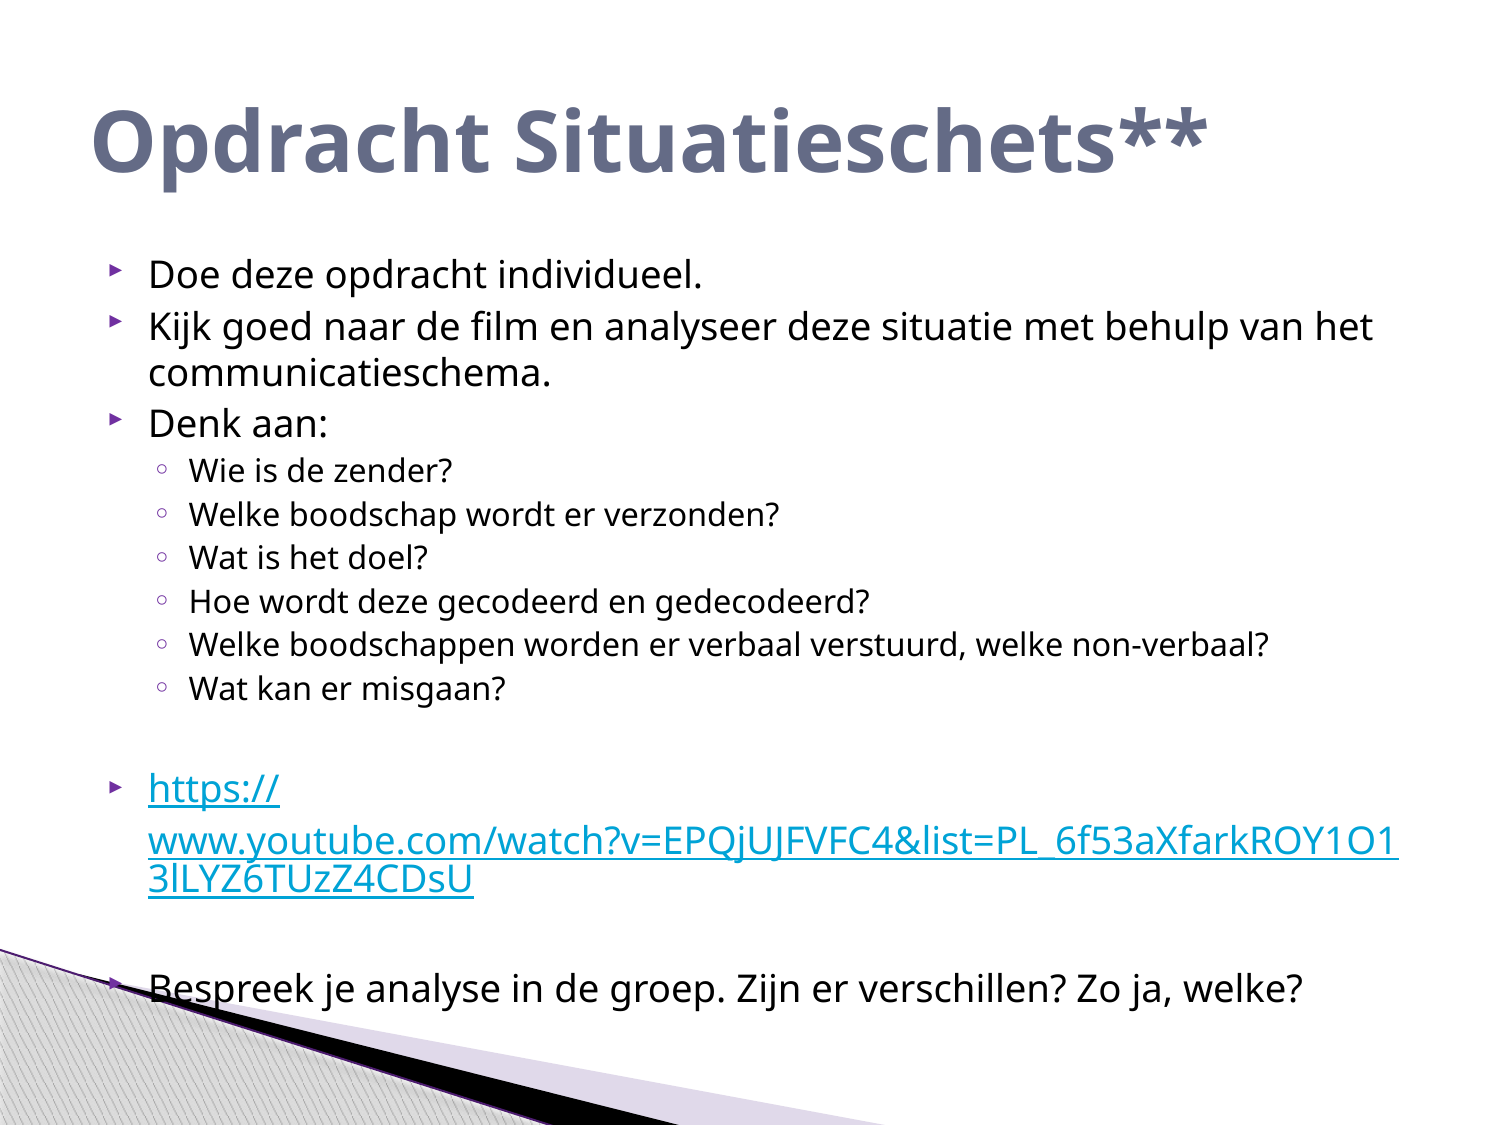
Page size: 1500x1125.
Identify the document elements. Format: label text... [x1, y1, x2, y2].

list Doe deze opdracht individueel. Kijk goed naar de film en analyseer deze situatie met behulp van het communicatieschema. Denk aan: Wie is de zender? Welke boodschap wordt er verzonden? Wat is het doel? Hoe wordt deze gecodeerd en gedecodeerd? Welke boodschappen worden er verbaal verstuurd, welke non-verbaal? Wat kan er misgaan? https://www.youtube.com/watch?v=EPQjUJFVFC4&list=PL_6f53aXfarkROY1O13lLYZ6TUzZ4CDsU Bespreek je analyse in de groep. Zijn er verschillen? Zo ja, welke? [75, 243, 1425, 986]
title Opdracht Situatieschets** [75, 45, 1425, 233]
